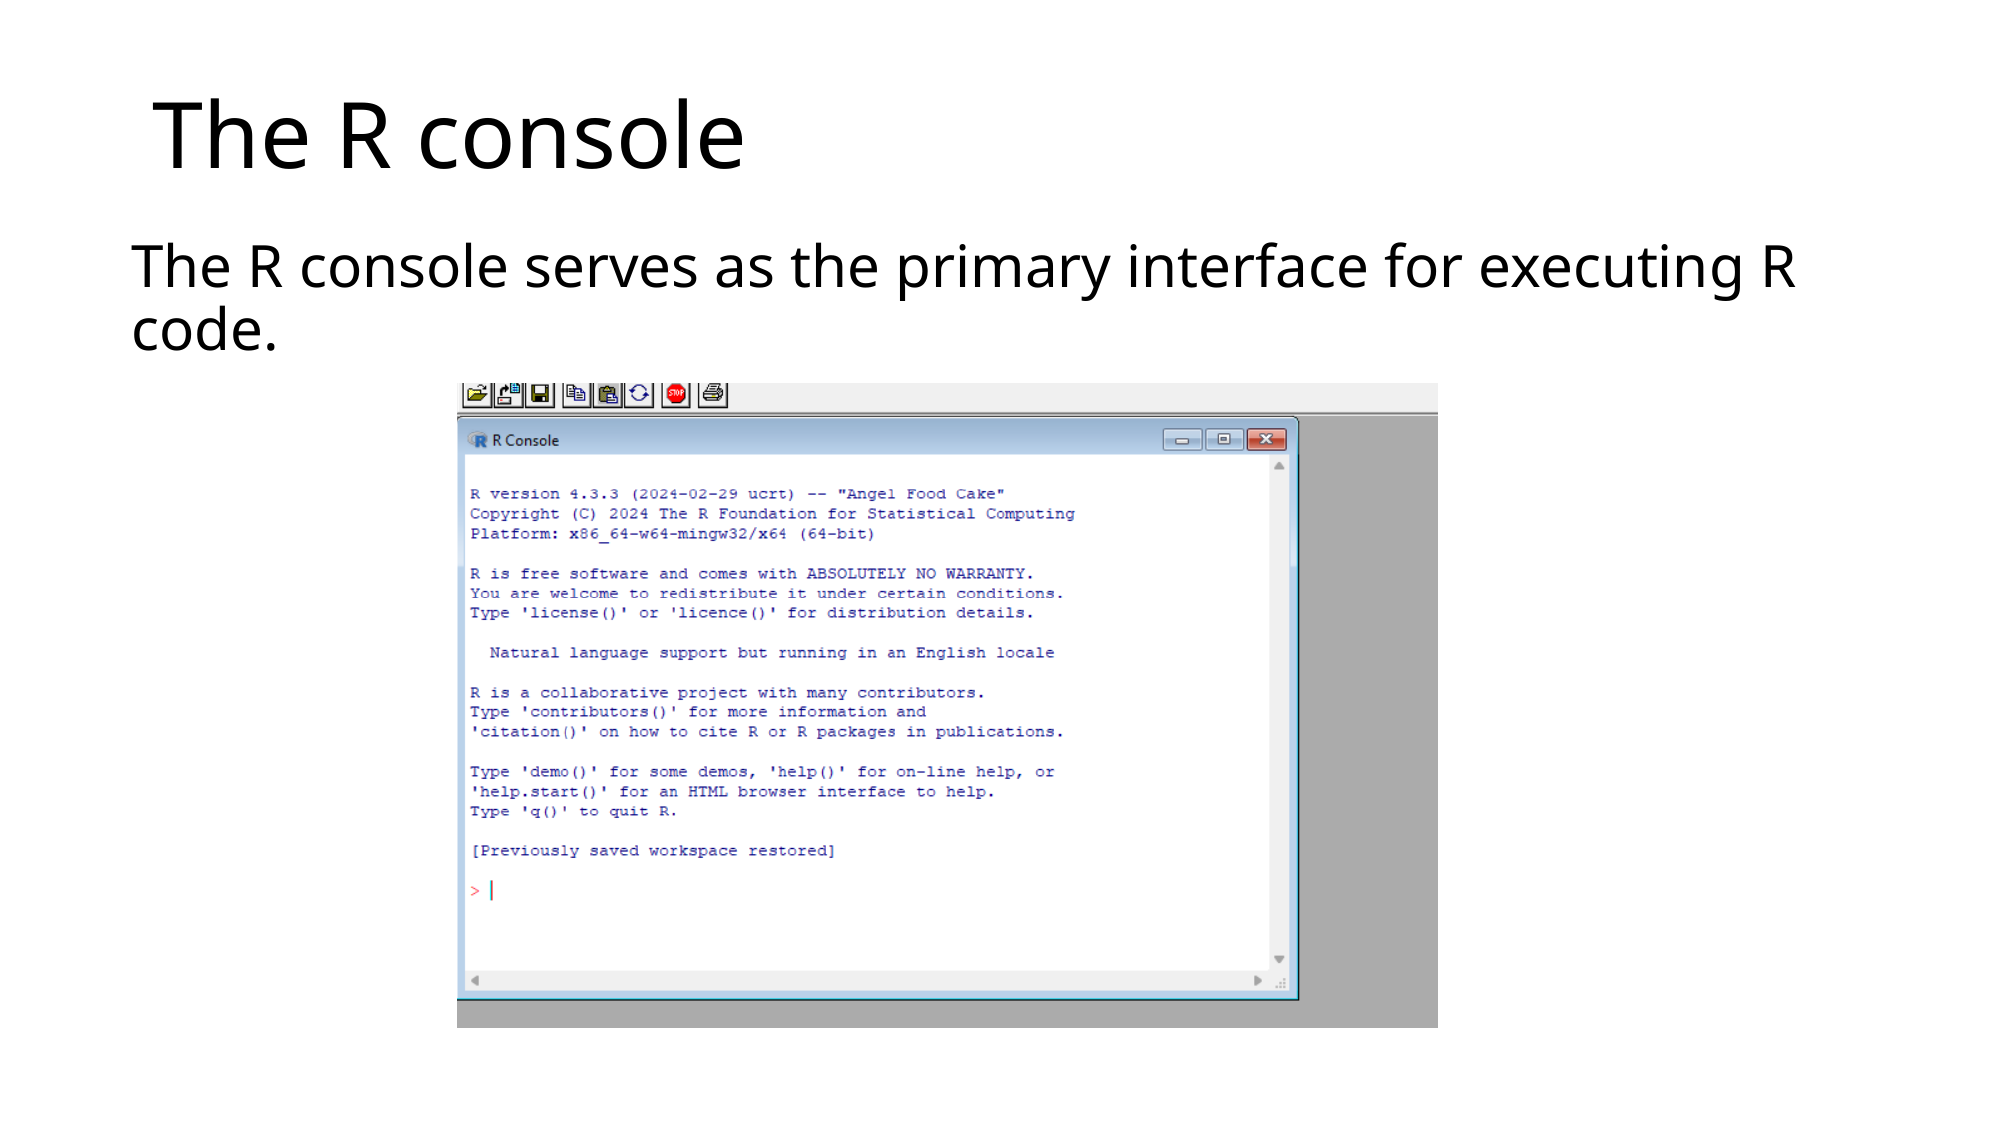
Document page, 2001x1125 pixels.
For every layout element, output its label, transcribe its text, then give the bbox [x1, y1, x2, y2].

title The R console [137, 59, 1863, 218]
list The R console serves as the primary interface for executing R code. [116, 229, 1842, 944]
picture [457, 383, 1438, 1029]
